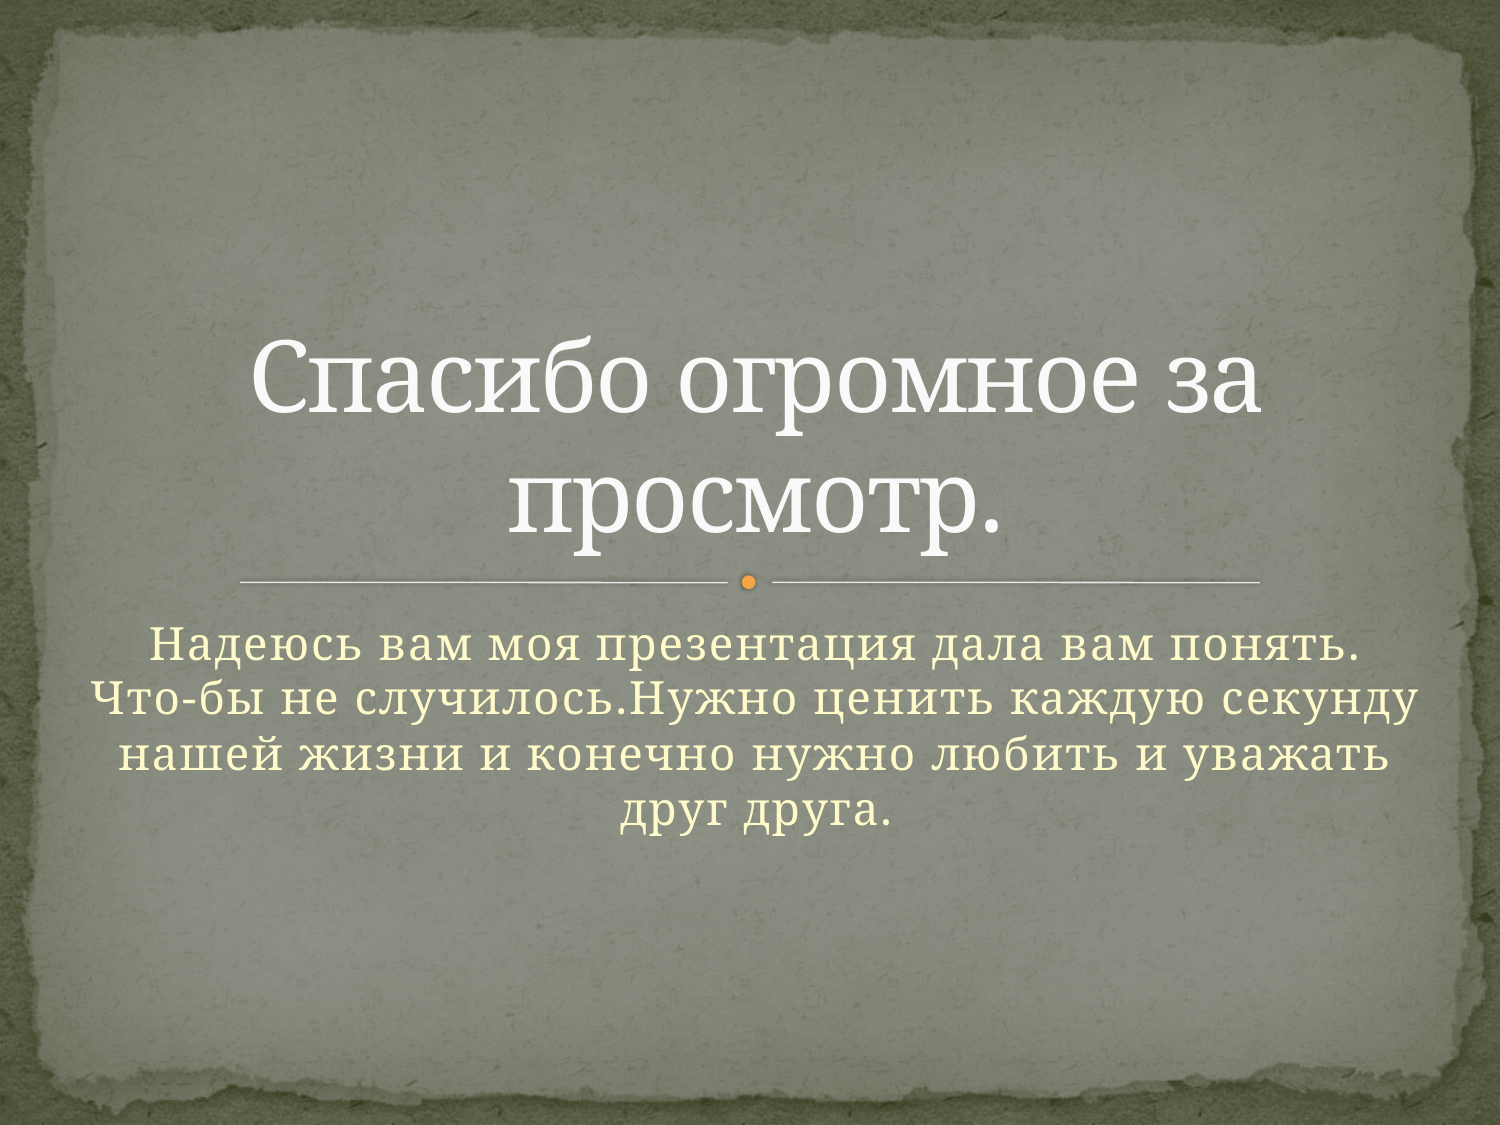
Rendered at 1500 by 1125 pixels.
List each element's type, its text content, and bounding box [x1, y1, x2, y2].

title Спасибо огромное за просмотр. [74, 235, 1438, 561]
subtitle Надеюсь вам моя презентация дала вам понять. Что-бы не случилось.Нужно ценить каждую секунду нашей жизни и конечно нужно любить и уважать друг друга. [75, 606, 1438, 795]
